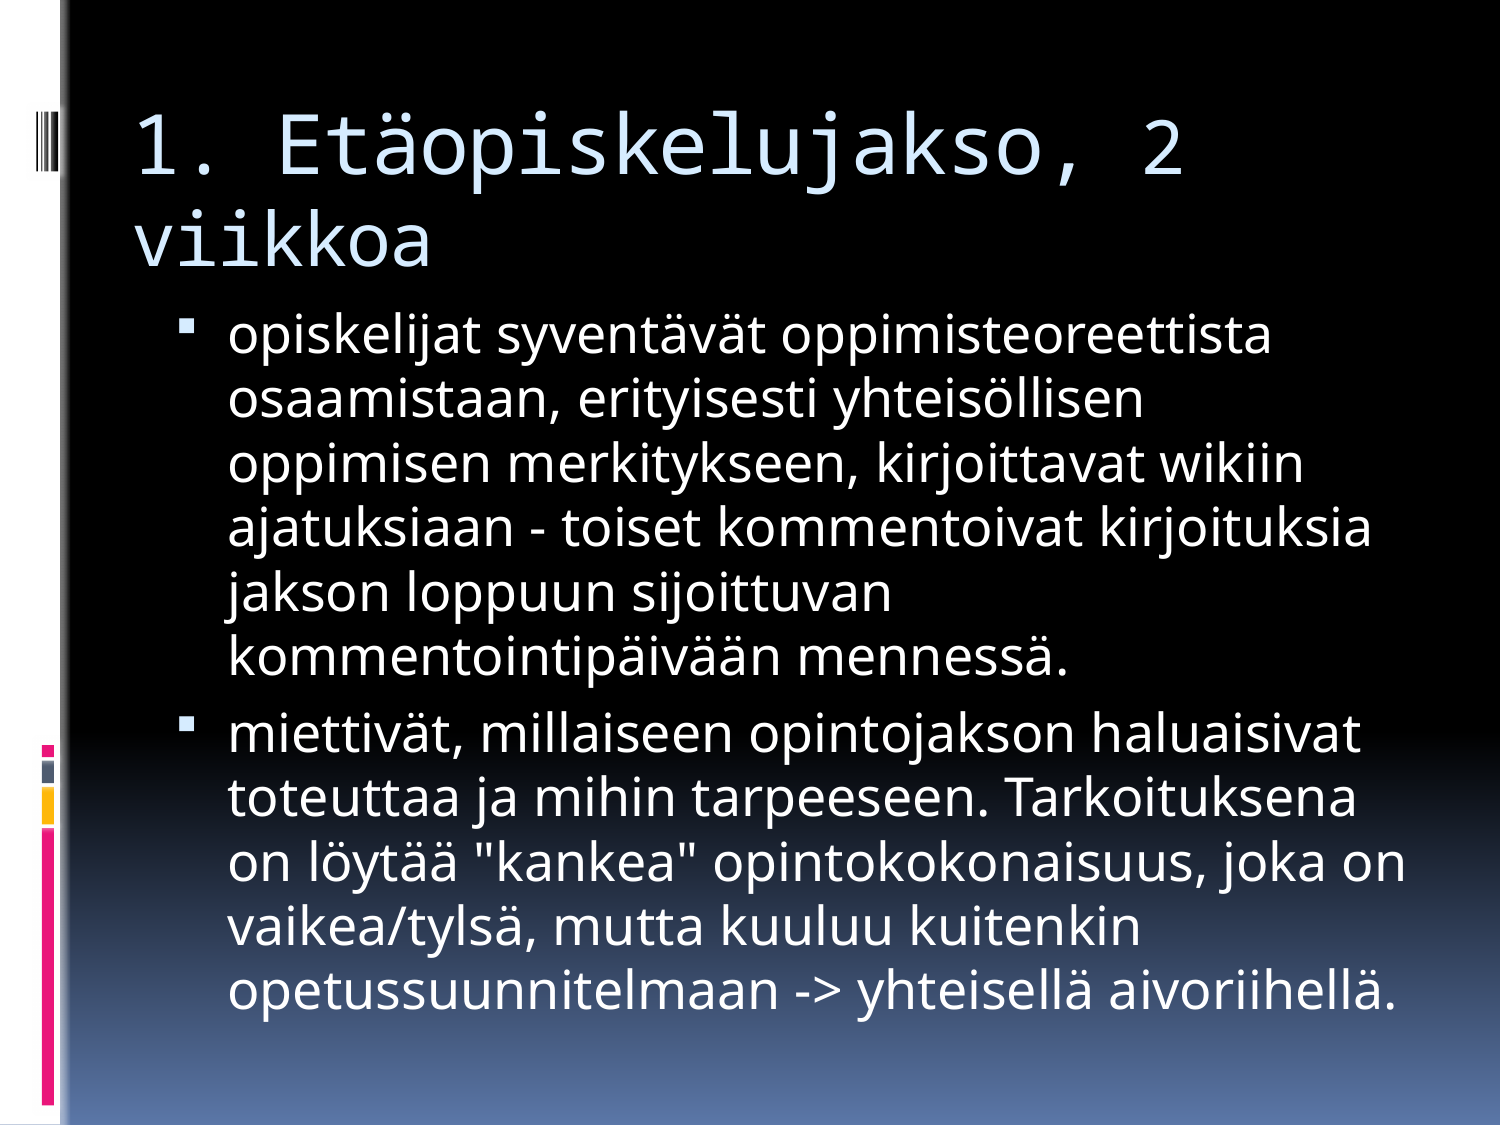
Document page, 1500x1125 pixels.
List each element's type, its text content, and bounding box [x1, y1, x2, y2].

title 1. Etäopiskelujakso, 2 viikkoa [117, 83, 1454, 234]
list opiskelijat syventävät oppimisteoreettista osaamistaan, erityisesti yhteisöllisen oppimisen merkitykseen, kirjoittavat wikiin ajatuksiaan - toiset kommentoivat kirjoituksia jakson loppuun sijoittuvan kommentointipäivään mennessä. miettivät, millaiseen opintojakson haluaisivat toteuttaa ja mihin tarpeeseen. Tarkoituksena on löytää "kankea" opintokokonaisuus, joka on vaikea/tylsä, mutta kuuluu kuitenkin opetussuunnitelmaan -> yhteisellä aivoriihellä. [150, 292, 1425, 1043]
